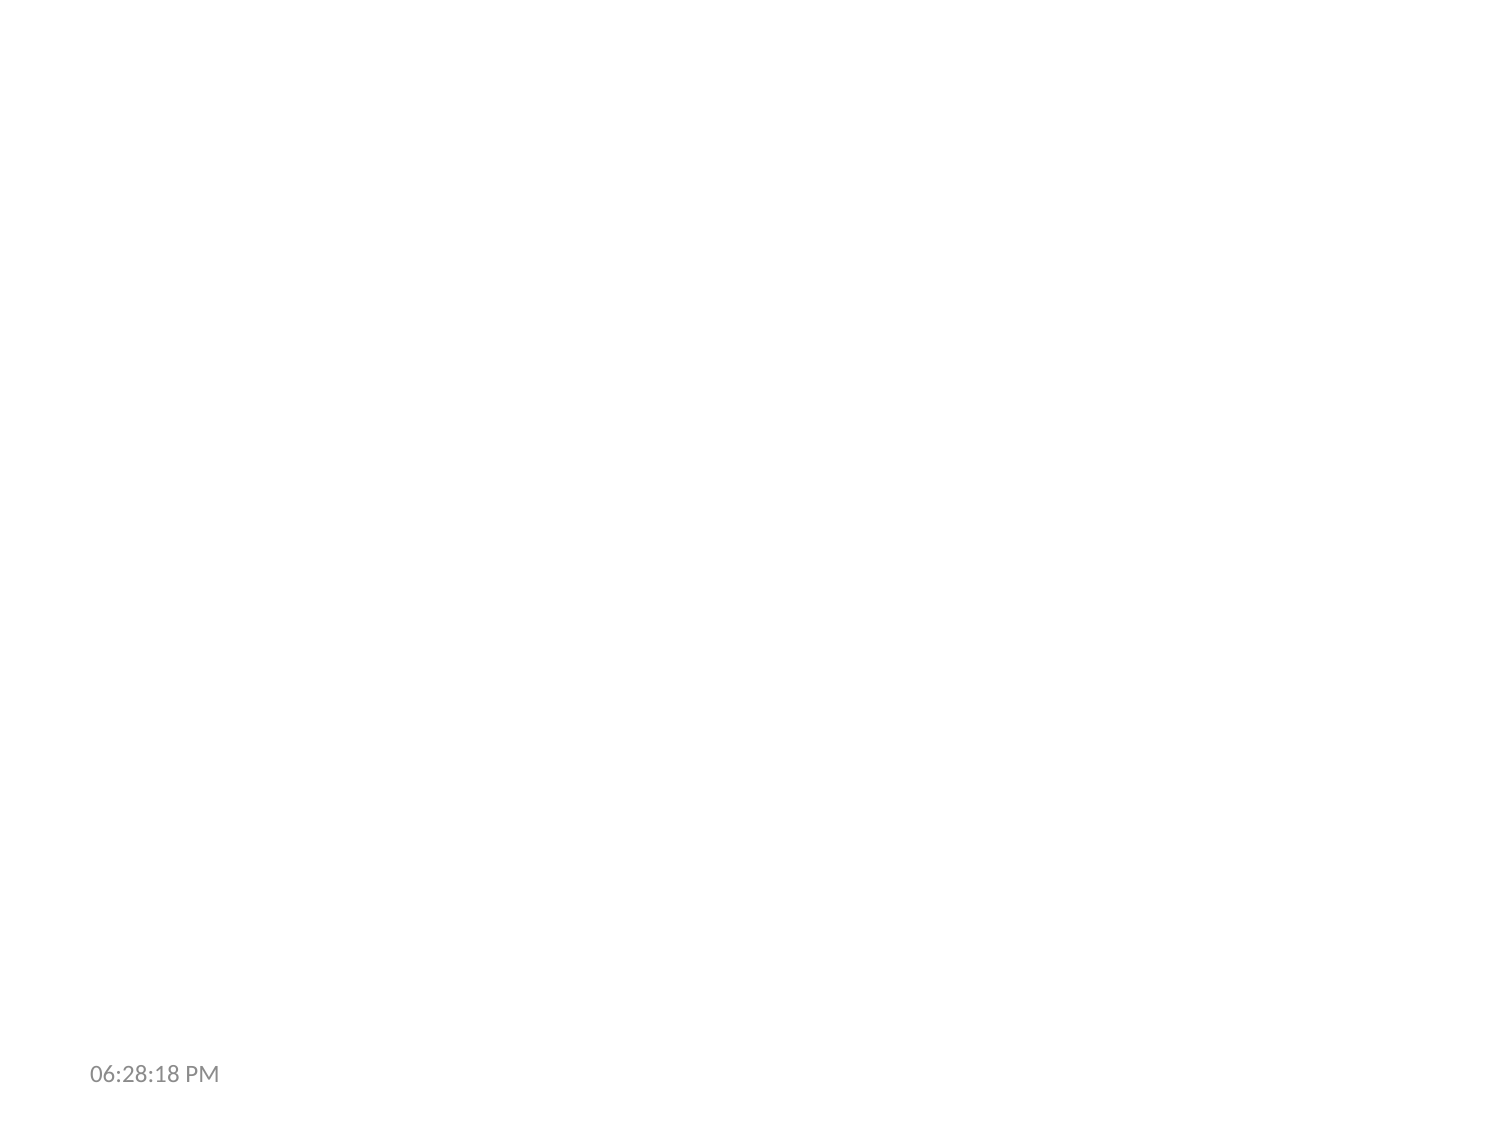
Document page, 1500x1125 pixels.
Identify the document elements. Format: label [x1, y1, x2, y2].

slide_number [75, 1042, 425, 1103]
